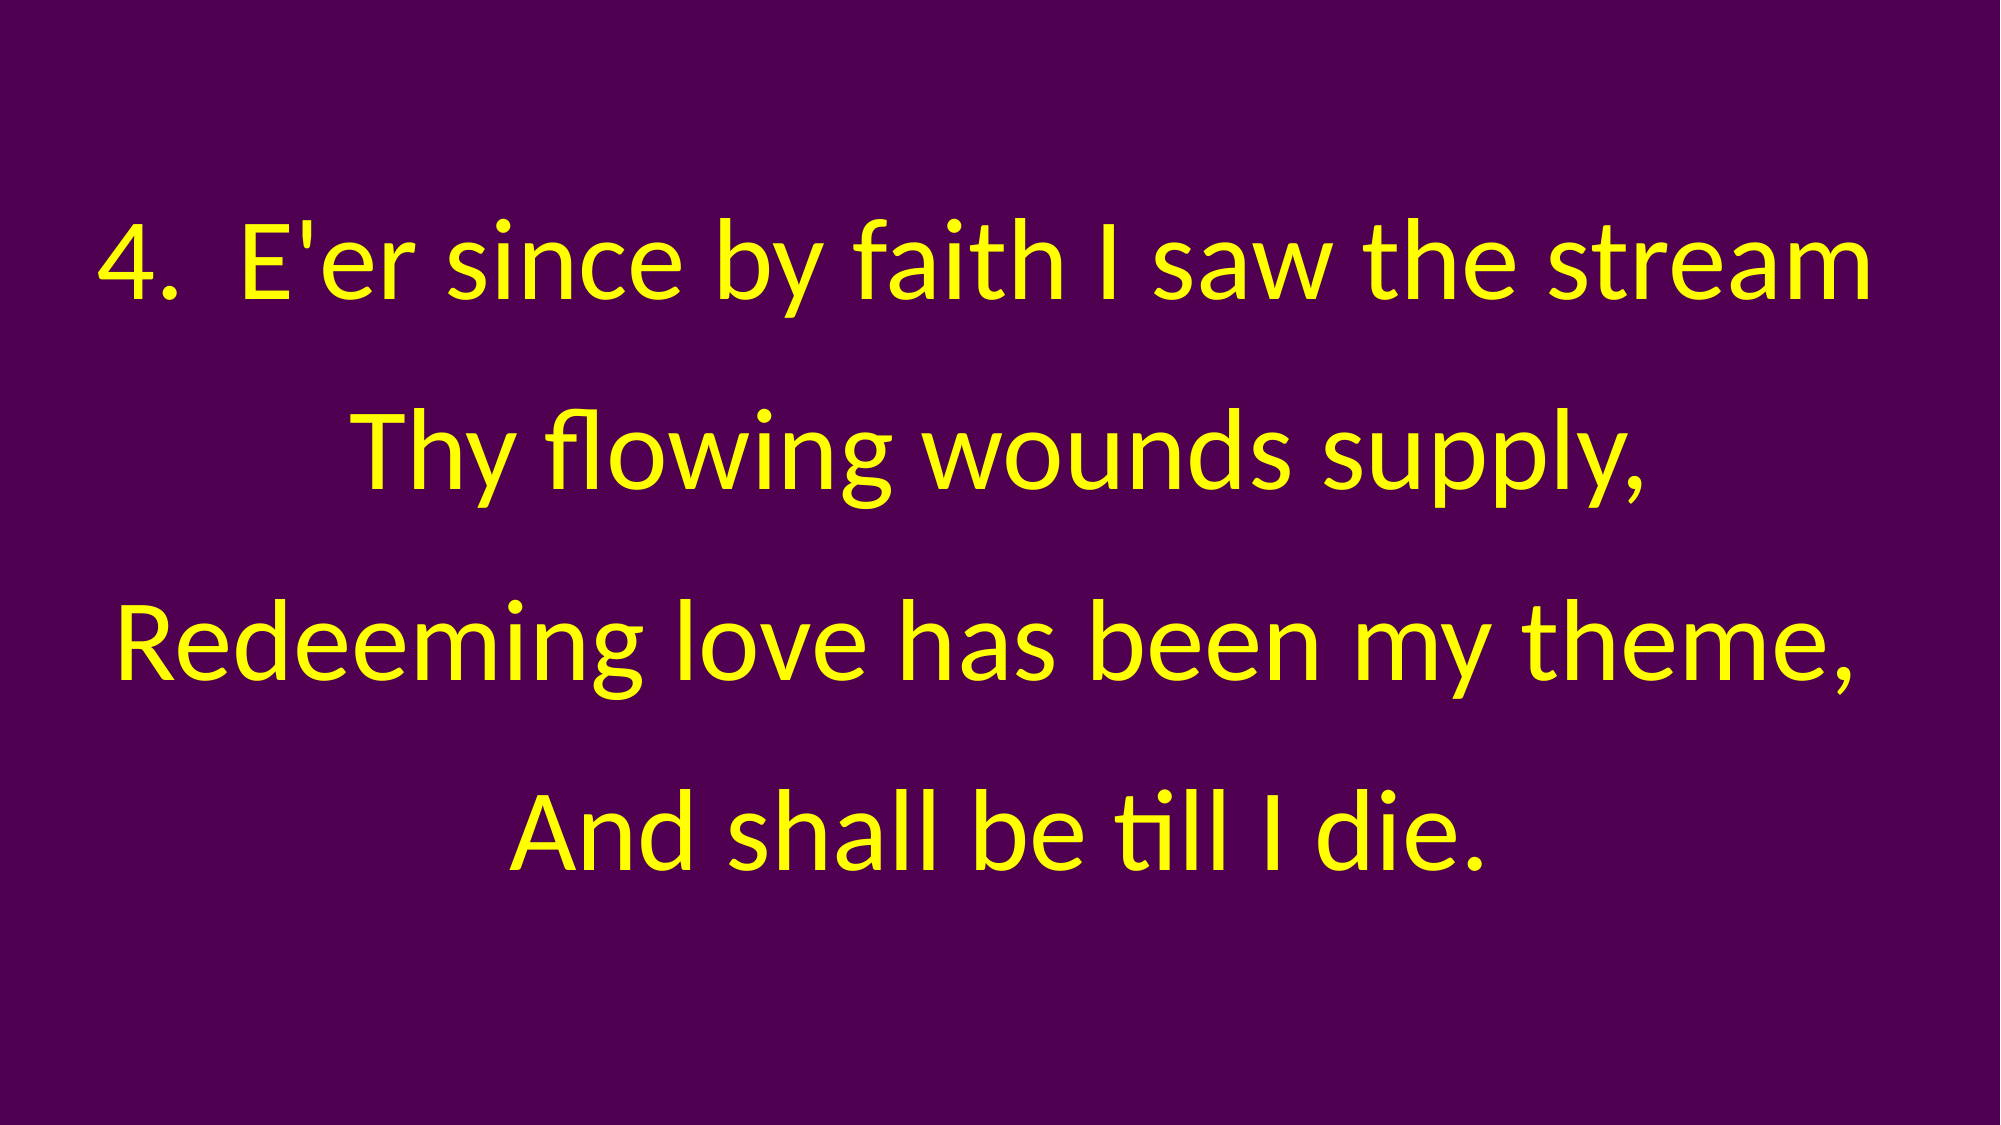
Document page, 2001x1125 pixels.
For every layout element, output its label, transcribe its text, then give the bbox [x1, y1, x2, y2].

text_box 4. E'er since by faith I saw the stream Thy flowing wounds supply, Redeeming love has been my theme, And shall be till I die. [0, 175, 2000, 901]
